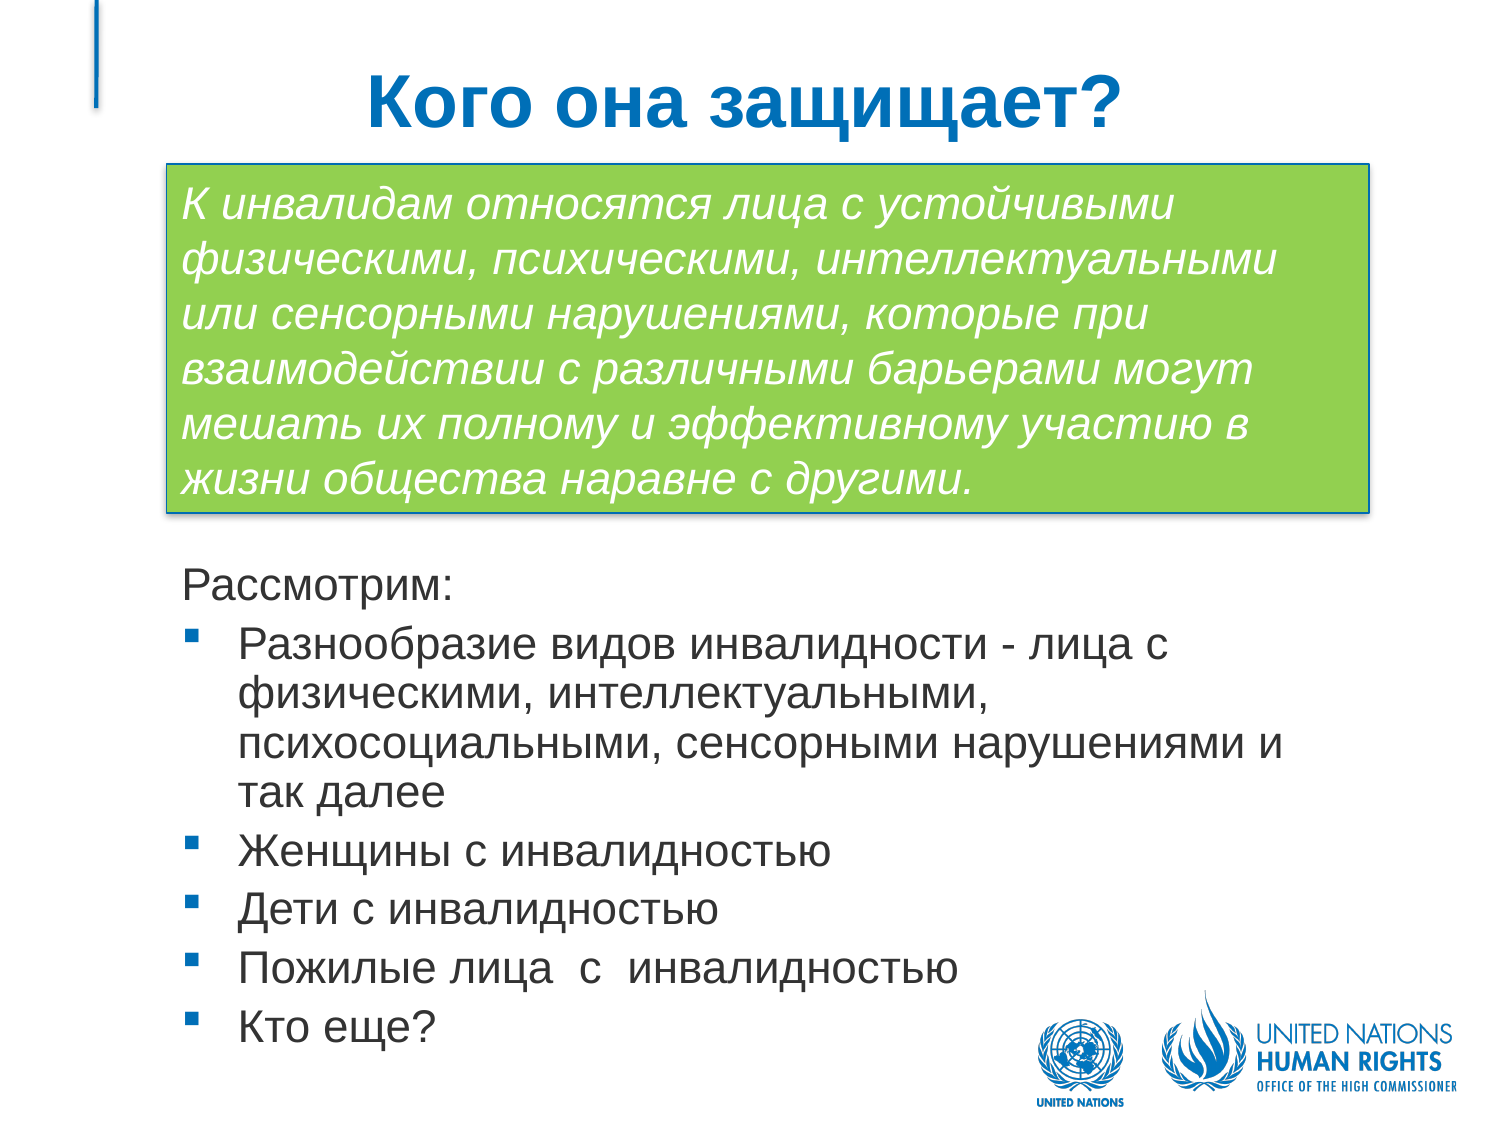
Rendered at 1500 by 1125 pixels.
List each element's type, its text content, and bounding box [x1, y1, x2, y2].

text_box Рассмотрим: Разнообразие видов инвалидности - лица с физическими, интеллектуальными, психосоциальными, сенсорными нарушениями и так далее Женщины с инвалидностью Дети с инвалидностью Пожилые лица с инвалидностью Кто еще? [166, 553, 1325, 1068]
picture [1037, 990, 1457, 1107]
text_box К инвалидам относятся лица с устойчивыми физическими, психическими, интеллектуальными или сенсорными нарушениями, которые при взаимодействии с различными барьерами могут мешать их полному и эффективному участию в жизни общества наравне с другими. [166, 163, 1370, 514]
title Кого она защищает? [55, 45, 1437, 224]
